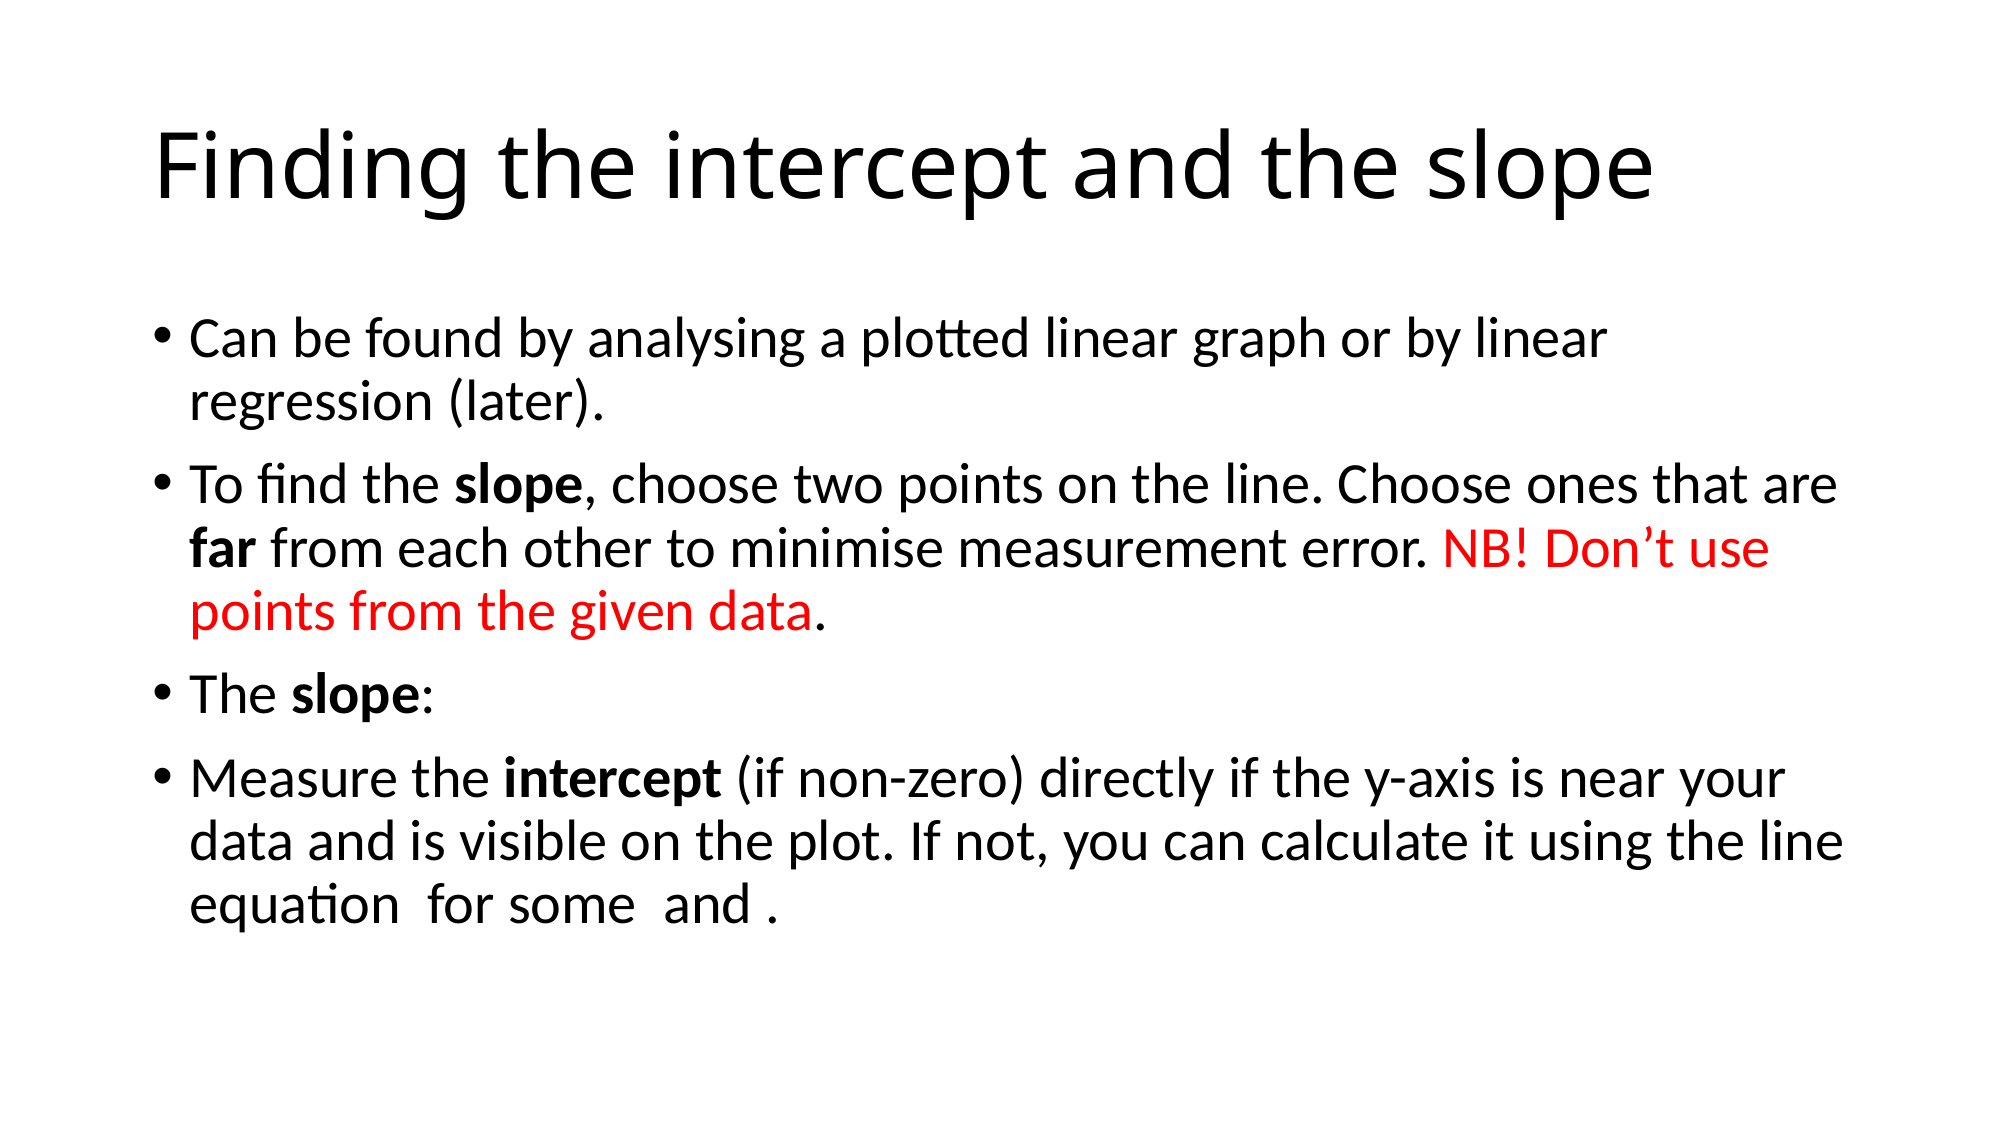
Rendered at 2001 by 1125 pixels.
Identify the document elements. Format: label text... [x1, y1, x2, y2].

title Finding the intercept and the slope [137, 59, 1863, 278]
